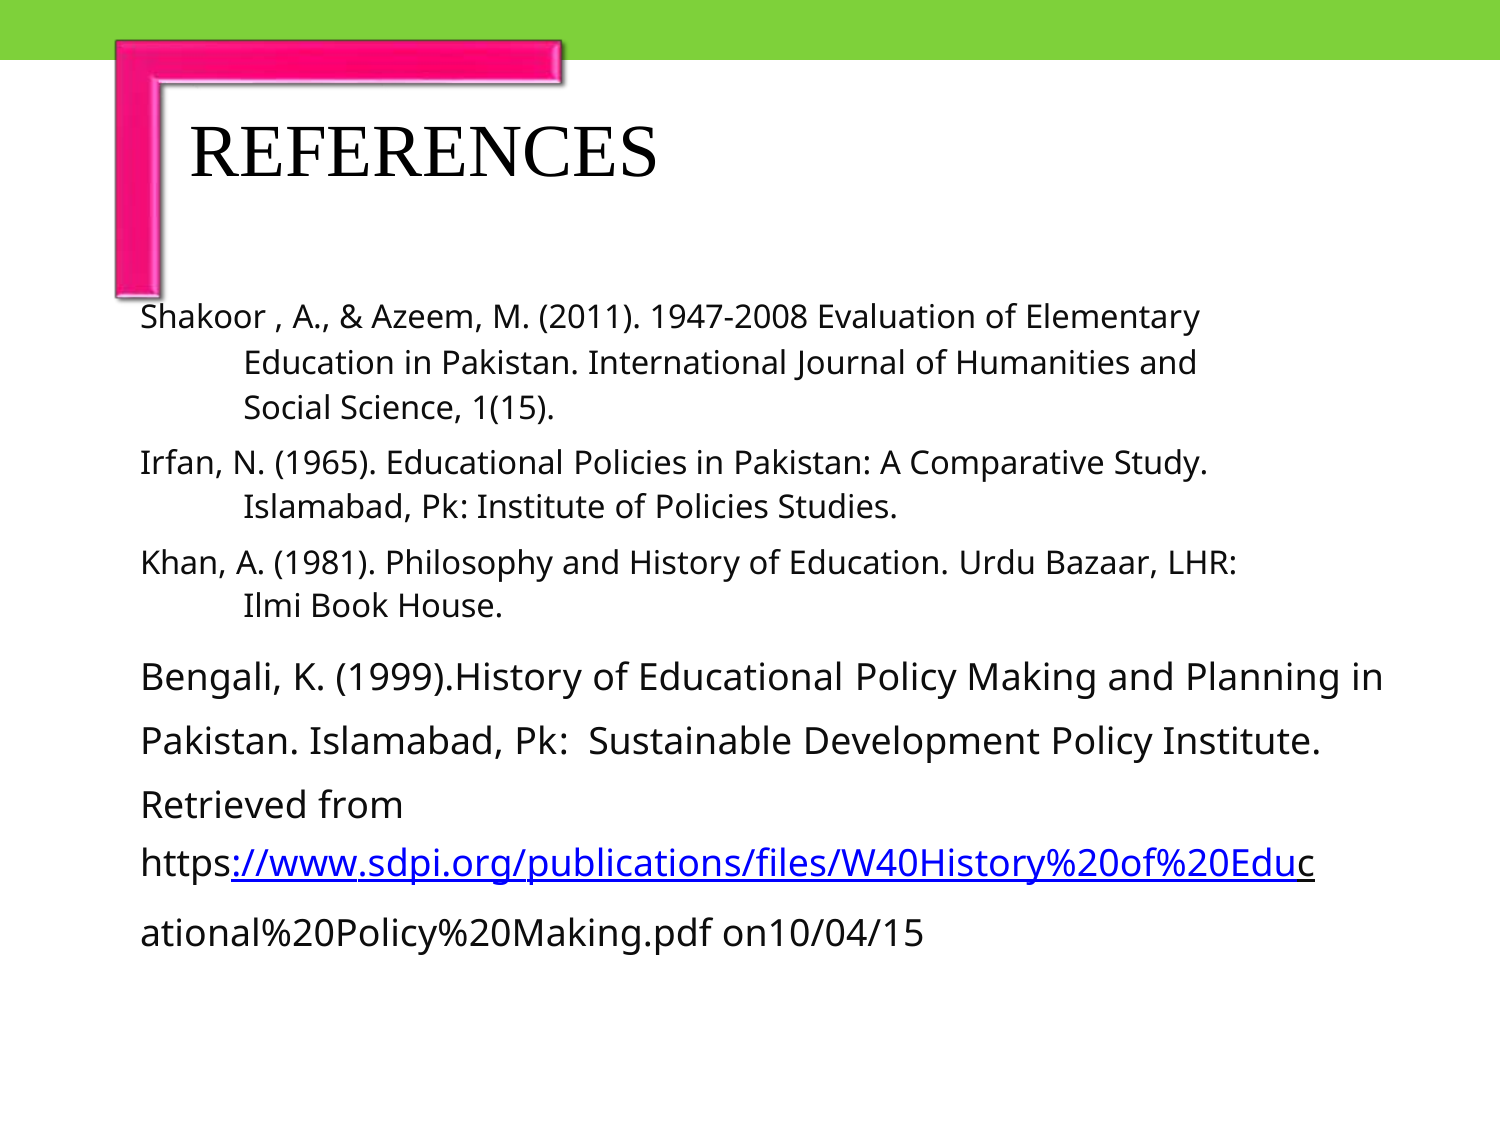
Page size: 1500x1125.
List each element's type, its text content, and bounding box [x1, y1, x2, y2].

text_box [0, 0, 1500, 60]
text_box Shakoor , A., & Azeem, M. (2011). 1947-2008 Evaluation of Elementary Education in Pakistan. International Journal of Humanities and Social Science, 1(15). Irfan, N. (1965). Educational Policies in Pakistan: A Comparative Study. Islamabad, Pk: Institute of Policies Studies. Khan, A. (1981). Philosophy and History of Education. Urdu Bazaar, LHR: Ilmi Book House. Bengali, K. (1999).History of Educational Policy Making and Planning in Pakistan. Islamabad, Pk: Sustainable Development Policy Institute. Retrieved from https://www.sdpi.org/publications/files/W40History%20of%20Educ ational%20Policy%20Making.pdf on10/04/15 [137, 298, 1456, 863]
text_box [112, 37, 571, 307]
text_box REFERENCES [187, 112, 674, 192]
